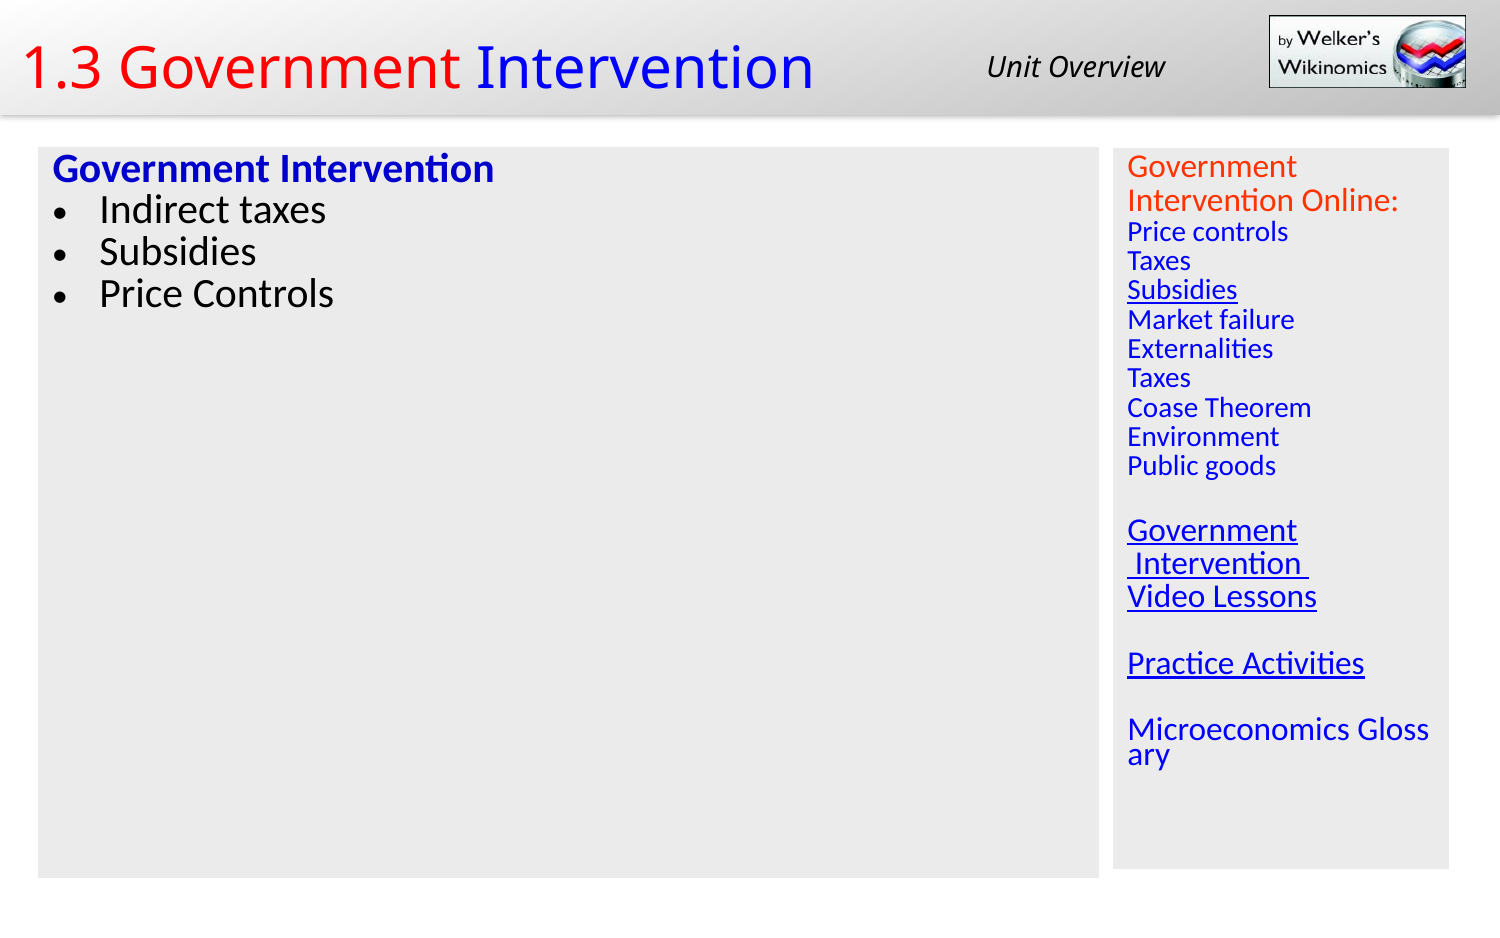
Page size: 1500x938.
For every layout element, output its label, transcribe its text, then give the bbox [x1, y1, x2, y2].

table_header Government Intervention Online: Price controls Taxes Subsidies Market failure Externalities Taxes Coase Theorem Environment Public goods Government Intervention Video Lessons Practice Activities Microeconomics Glossary [1113, 148, 1449, 869]
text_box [0, 0, 1500, 115]
table_header Government Intervention Indirect taxes Subsidies Price Controls [38, 147, 1099, 878]
